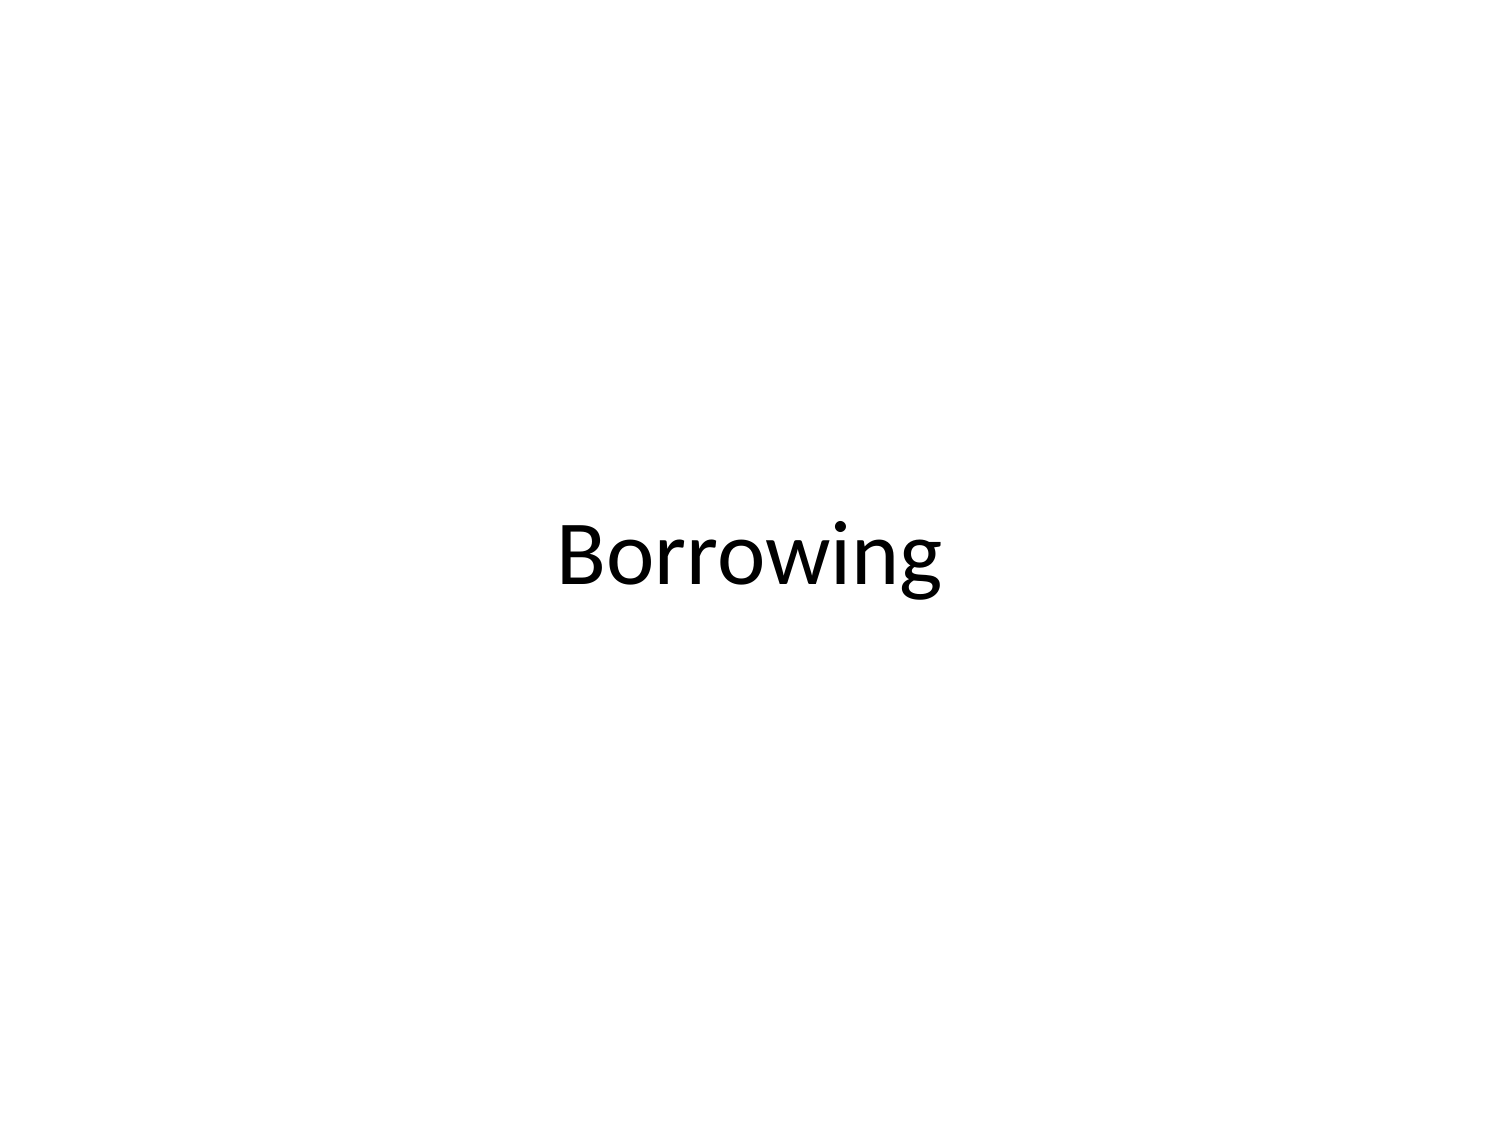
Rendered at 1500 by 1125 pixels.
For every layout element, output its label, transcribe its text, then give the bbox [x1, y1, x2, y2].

title Borrowing [74, 44, 1426, 1051]
